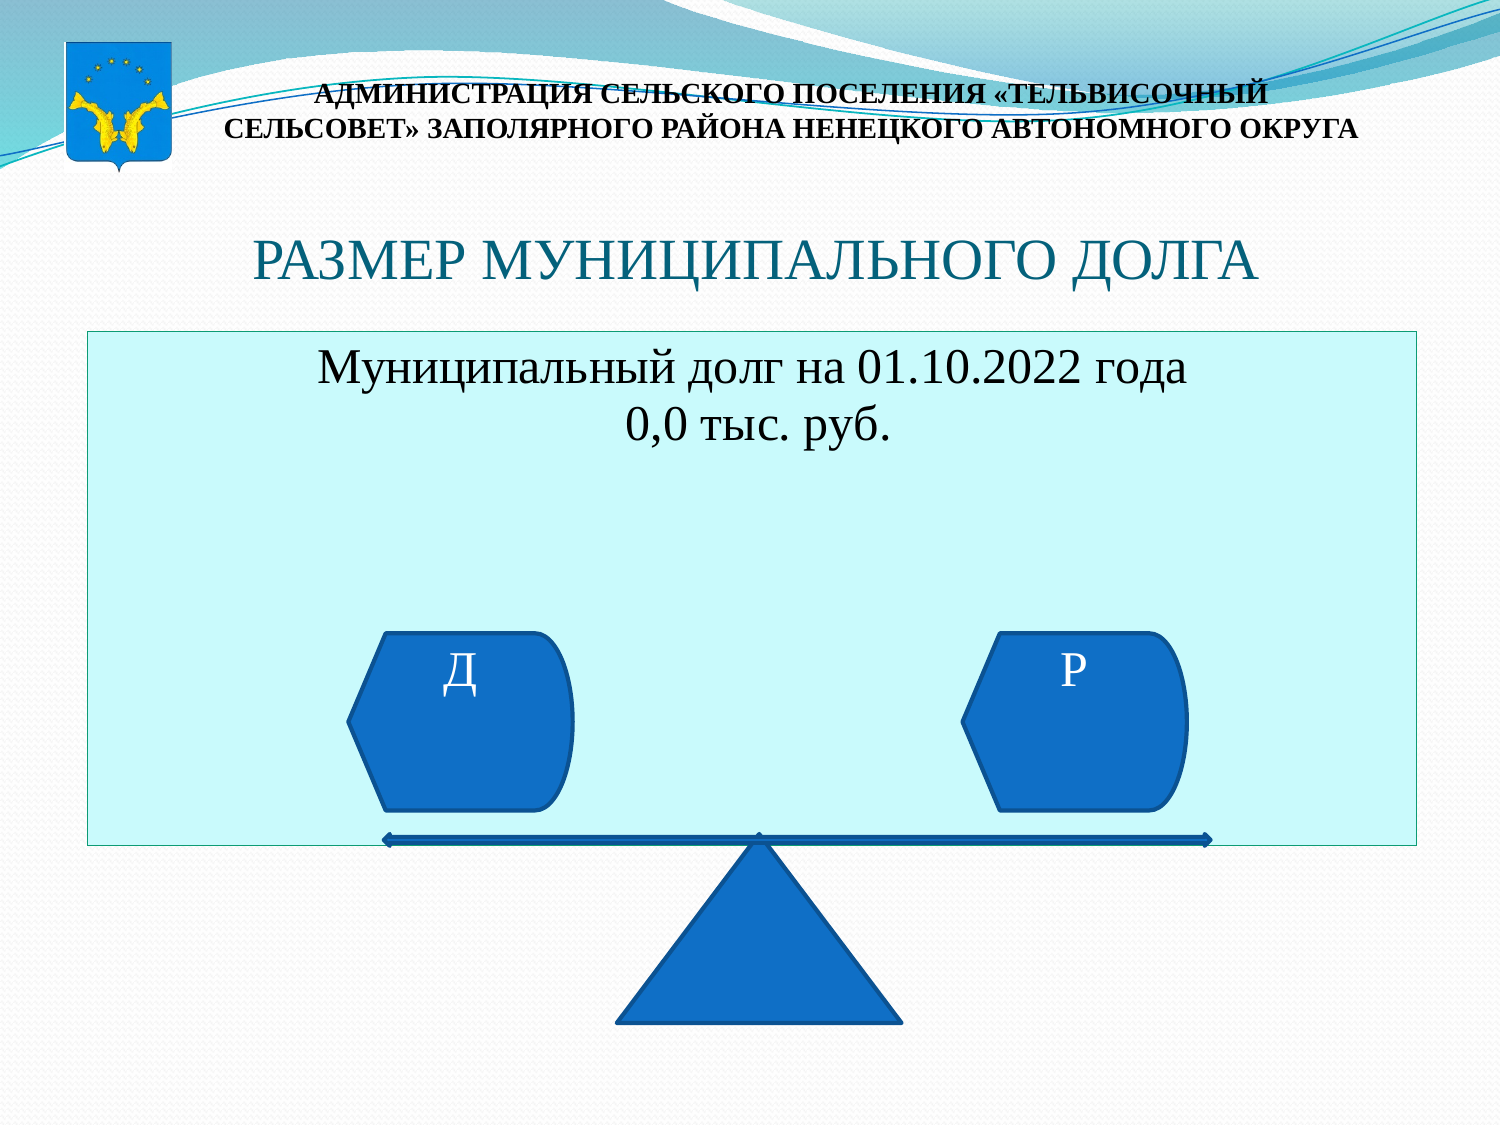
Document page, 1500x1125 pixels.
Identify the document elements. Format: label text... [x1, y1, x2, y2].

picture [64, 42, 172, 173]
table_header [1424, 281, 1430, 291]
title РАЗМЕР МУНИЦИПАЛЬНОГО ДОЛГА [75, 184, 1438, 291]
text_box АДМИНИСТРАЦИЯ СЕЛЬСКОГО ПОСЕЛЕНИЯ «ТЕЛЬВИСОЧНЫЙ СЕЛЬСОВЕТ» ЗАПОЛЯРНОГО РАЙОНА НЕНЕЦКОГО АВТОНОМНОГО ОКРУГА [206, 66, 1376, 152]
chart [52, 278, 1466, 1059]
